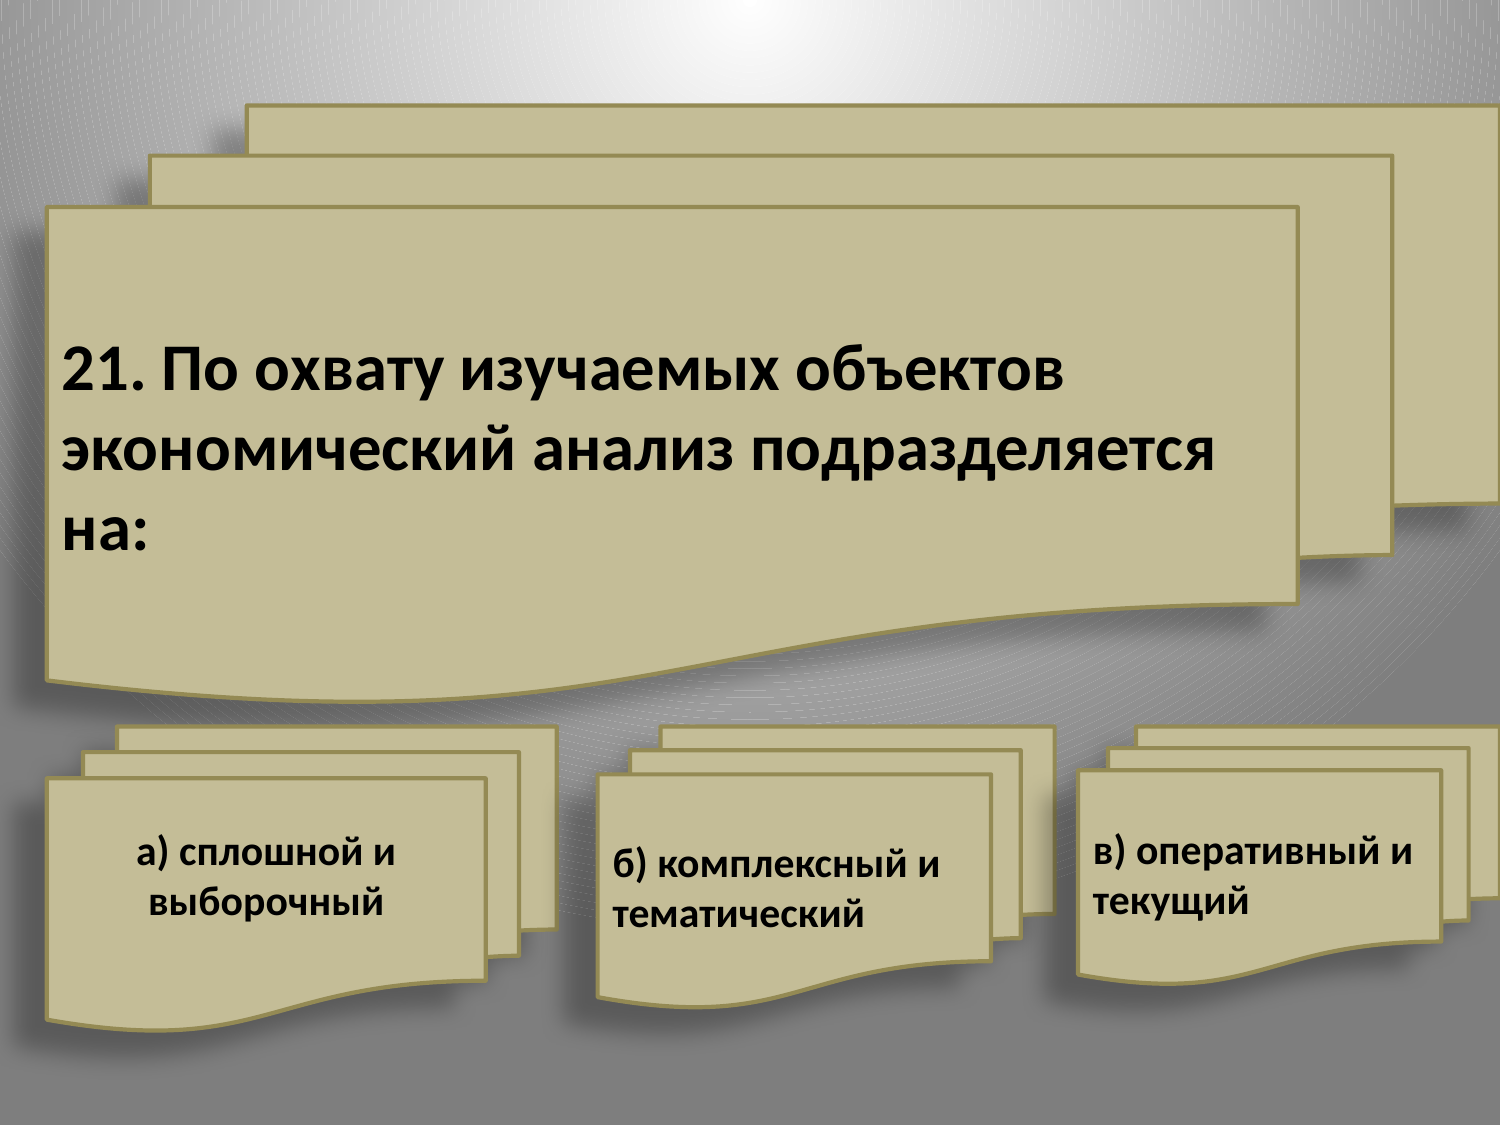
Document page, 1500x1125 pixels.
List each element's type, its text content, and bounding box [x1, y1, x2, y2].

text_box а) сплошной и выборочный [44, 724, 559, 1033]
text_box в) оперативный и текущий [1075, 724, 1500, 986]
text_box б) комплексный и тематический [595, 724, 1057, 1010]
text_box 21. По охвату изучаемых объектов экономический анализ подразделяется на: [44, 103, 1500, 704]
